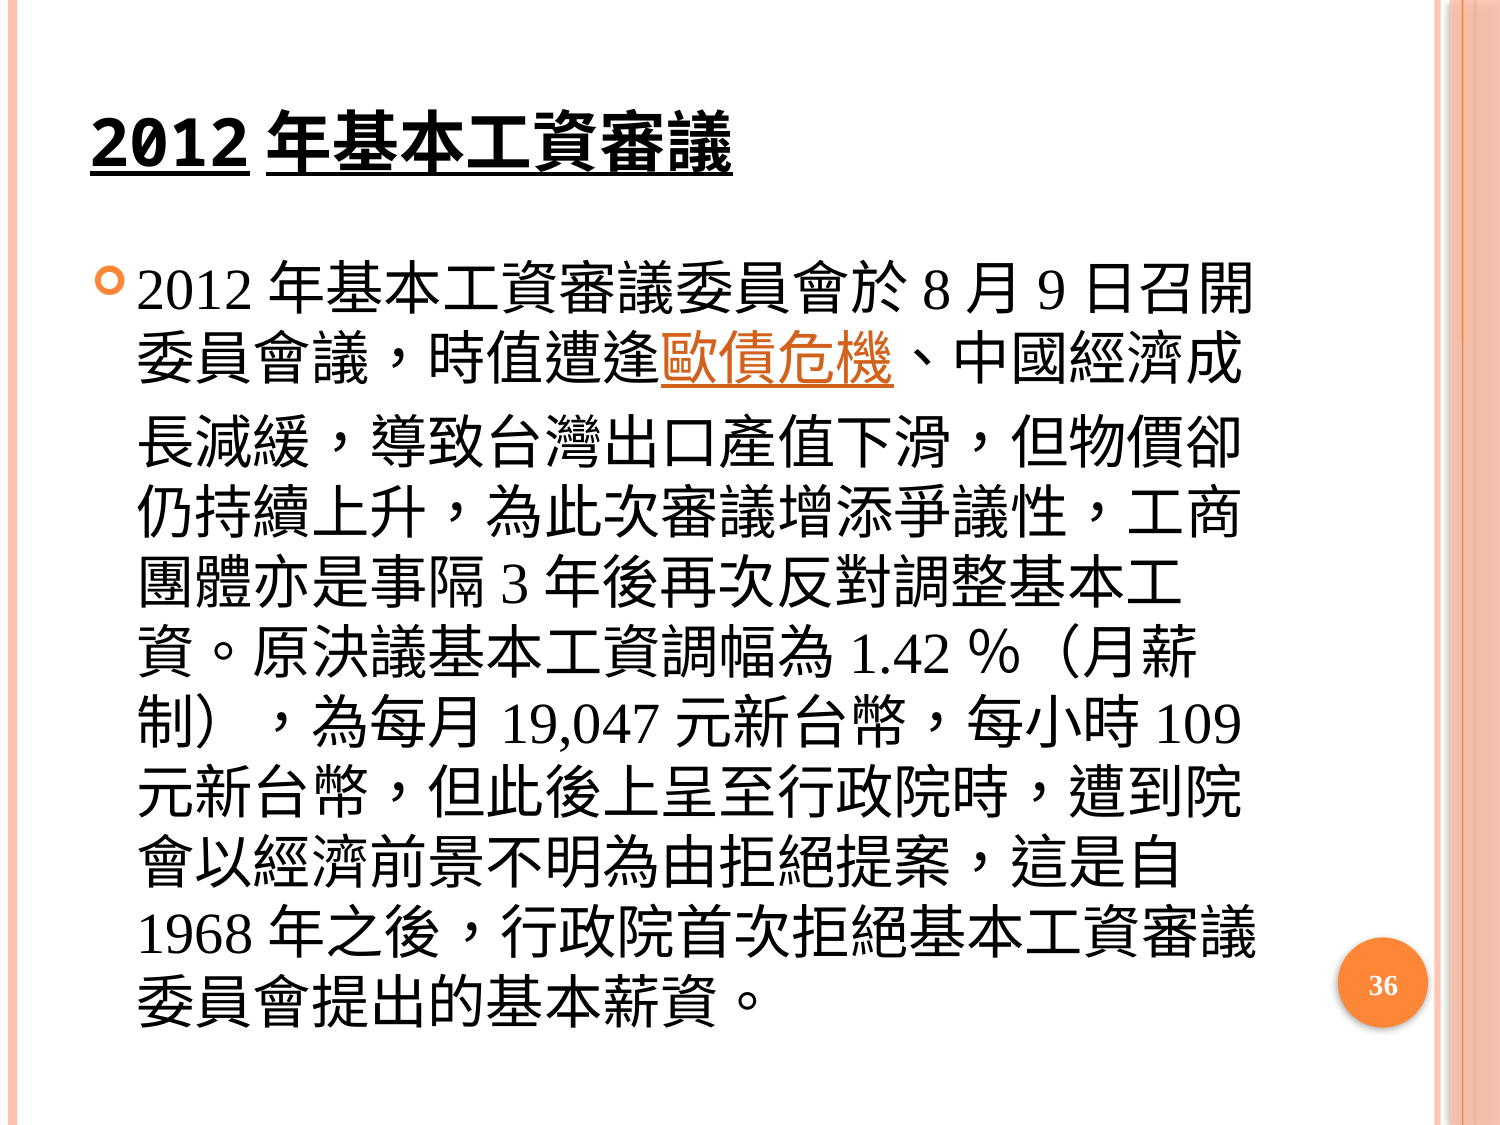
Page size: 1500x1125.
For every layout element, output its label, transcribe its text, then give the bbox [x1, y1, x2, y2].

title 2012年基本工資審議 [75, 45, 1300, 235]
list 2012年基本工資審議委員會於8月9日召開委員會議，時值遭逢歐債危機、中國經濟成長減緩，導致台灣出口產值下滑，但物價卻仍持續上升，為此次審議增添爭議性，工商團體亦是事隔3年後再次反對調整基本工資。原決議基本工資調幅為1.42％（月薪制），為每月19,047元新台幣，每小時109元新台幣，但此後上呈至行政院時，遭到院會以經濟前景不明為由拒絕提案，這是自1968年之後，行政院首次拒絕基本工資審議委員會提出的基本薪資。 [76, 243, 1302, 1044]
slide_number 36 [1333, 940, 1434, 1026]
